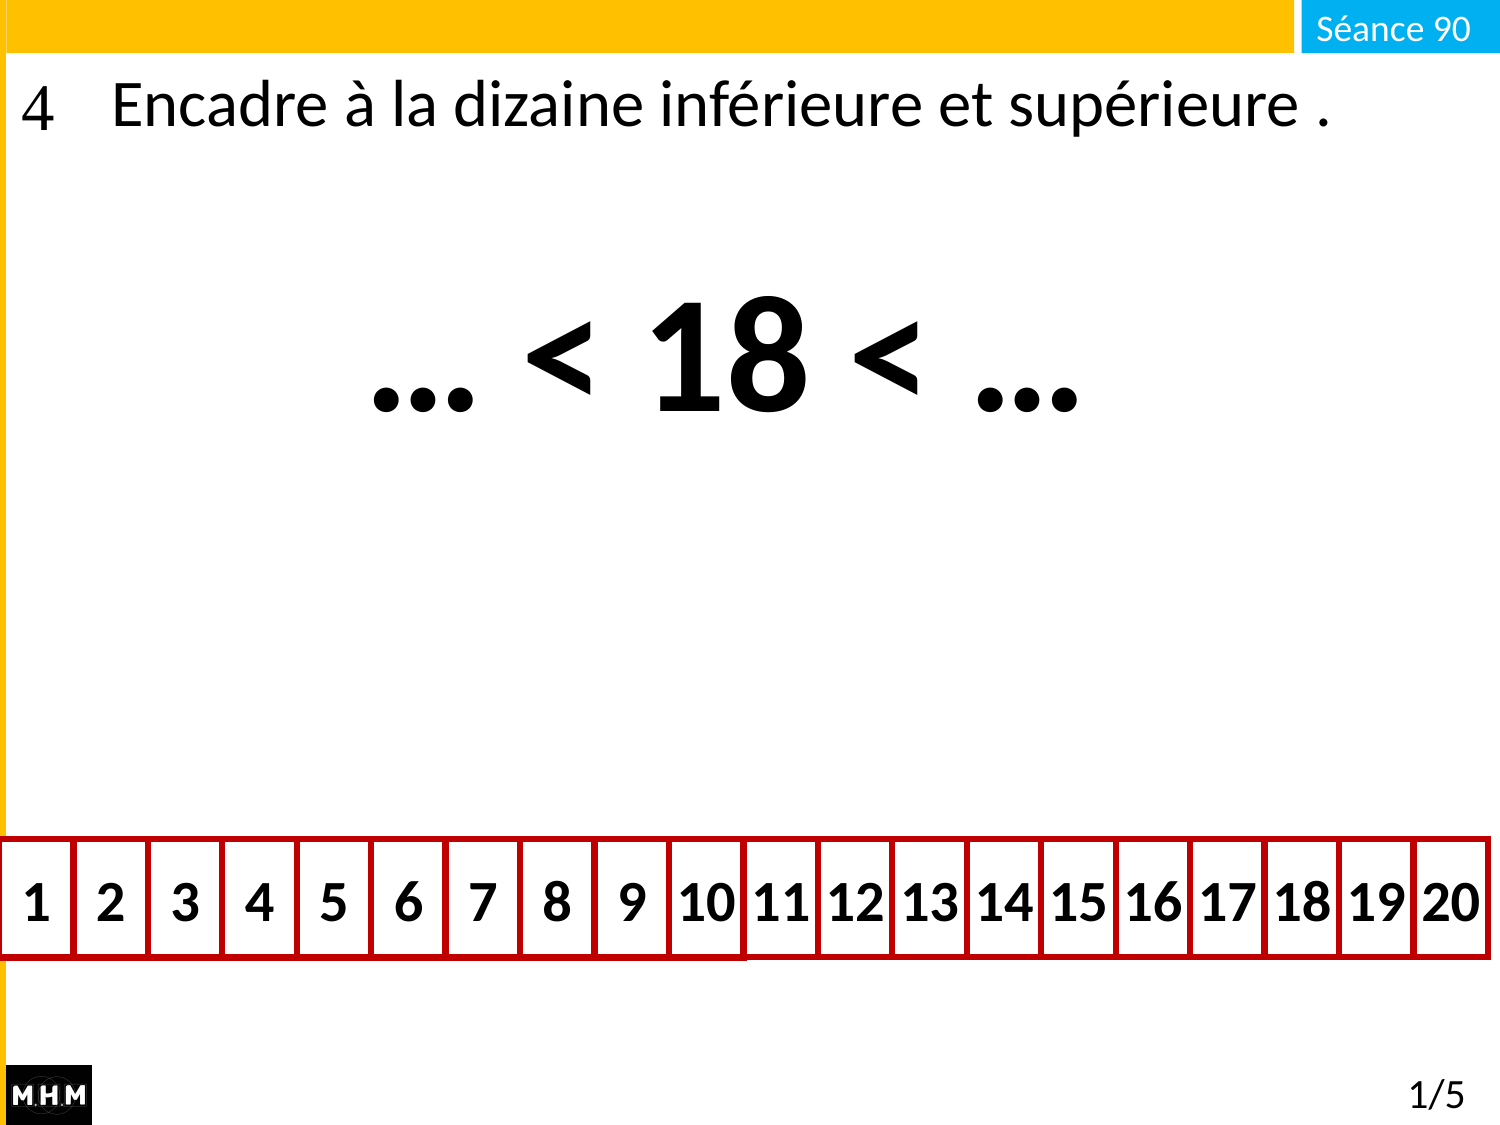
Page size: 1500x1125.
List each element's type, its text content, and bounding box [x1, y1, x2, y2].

picture [6, 1065, 92, 1125]
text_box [0, 838, 1488, 958]
text_box … < 18 < … [348, 237, 1105, 453]
list 1/5 [1373, 1064, 1500, 1125]
title Encadre à la dizaine inférieure et supérieure . [96, 60, 1391, 149]
